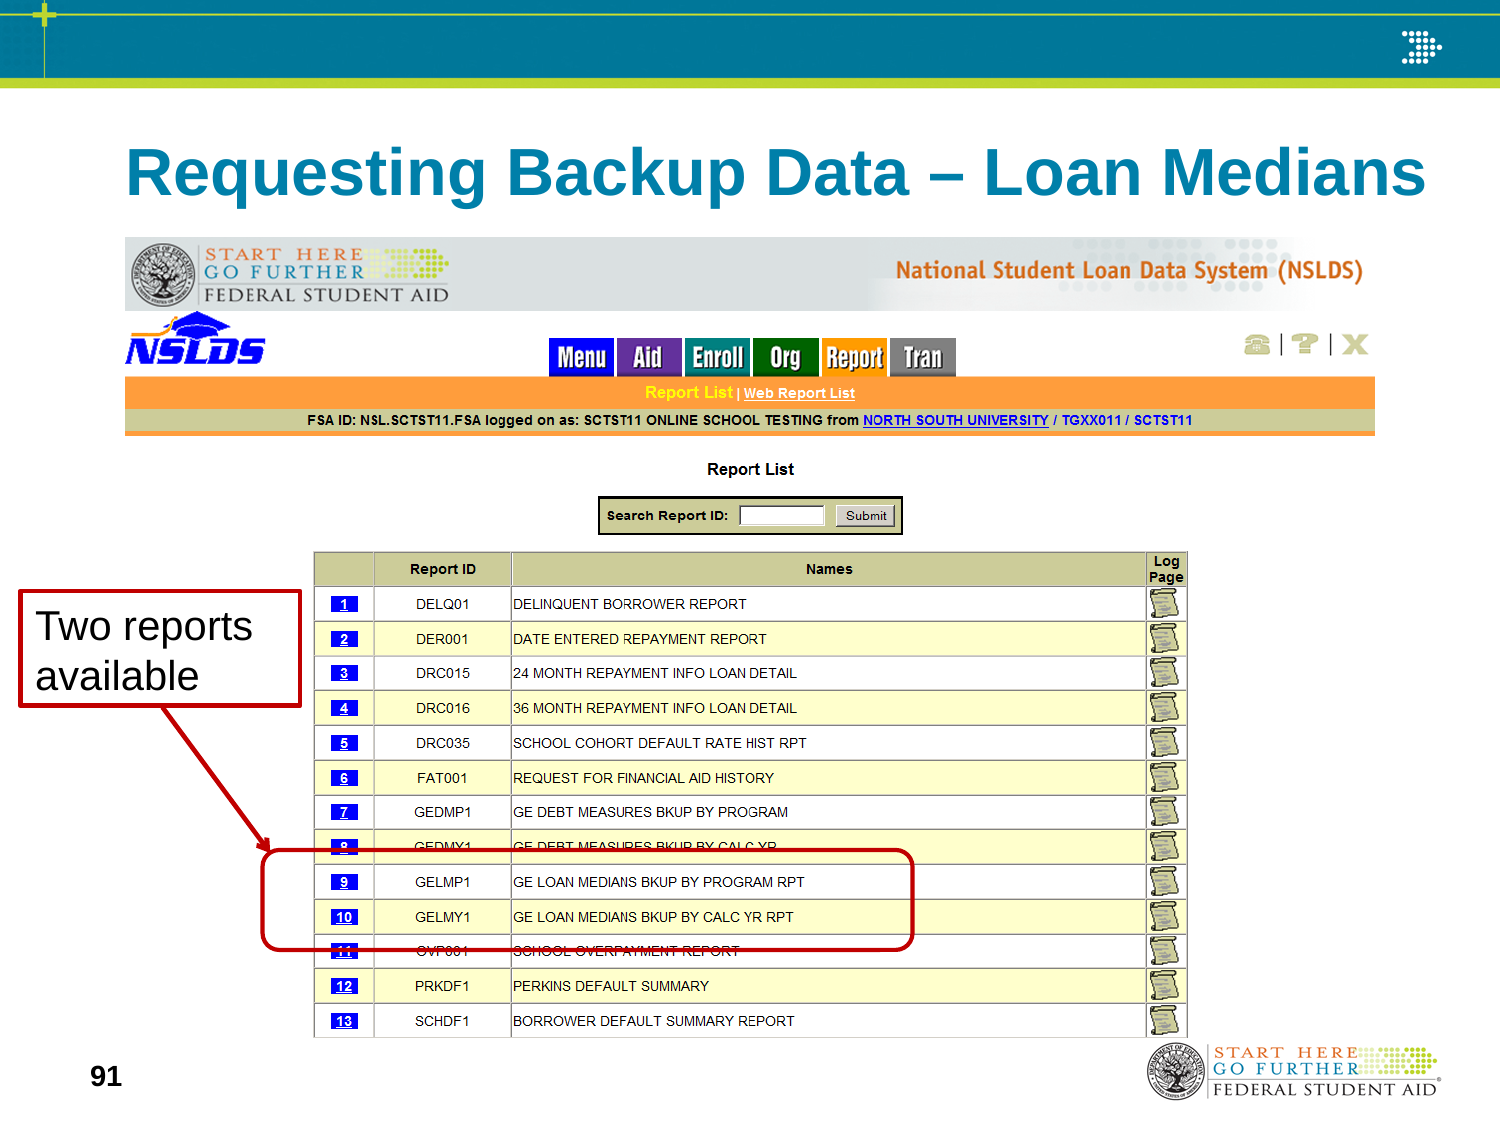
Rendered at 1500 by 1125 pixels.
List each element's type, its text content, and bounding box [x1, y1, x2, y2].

picture [0, 78, 1500, 1125]
text_box Two reports available [20, 591, 119, 706]
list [124, 237, 1376, 1038]
picture [0, 3, 1500, 26]
title Requesting Backup Data – Loan Medians [56, 112, 1444, 226]
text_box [162, 706, 271, 854]
slide_number 91 [74, 1049, 388, 1125]
picture [1424, 32, 1428, 42]
